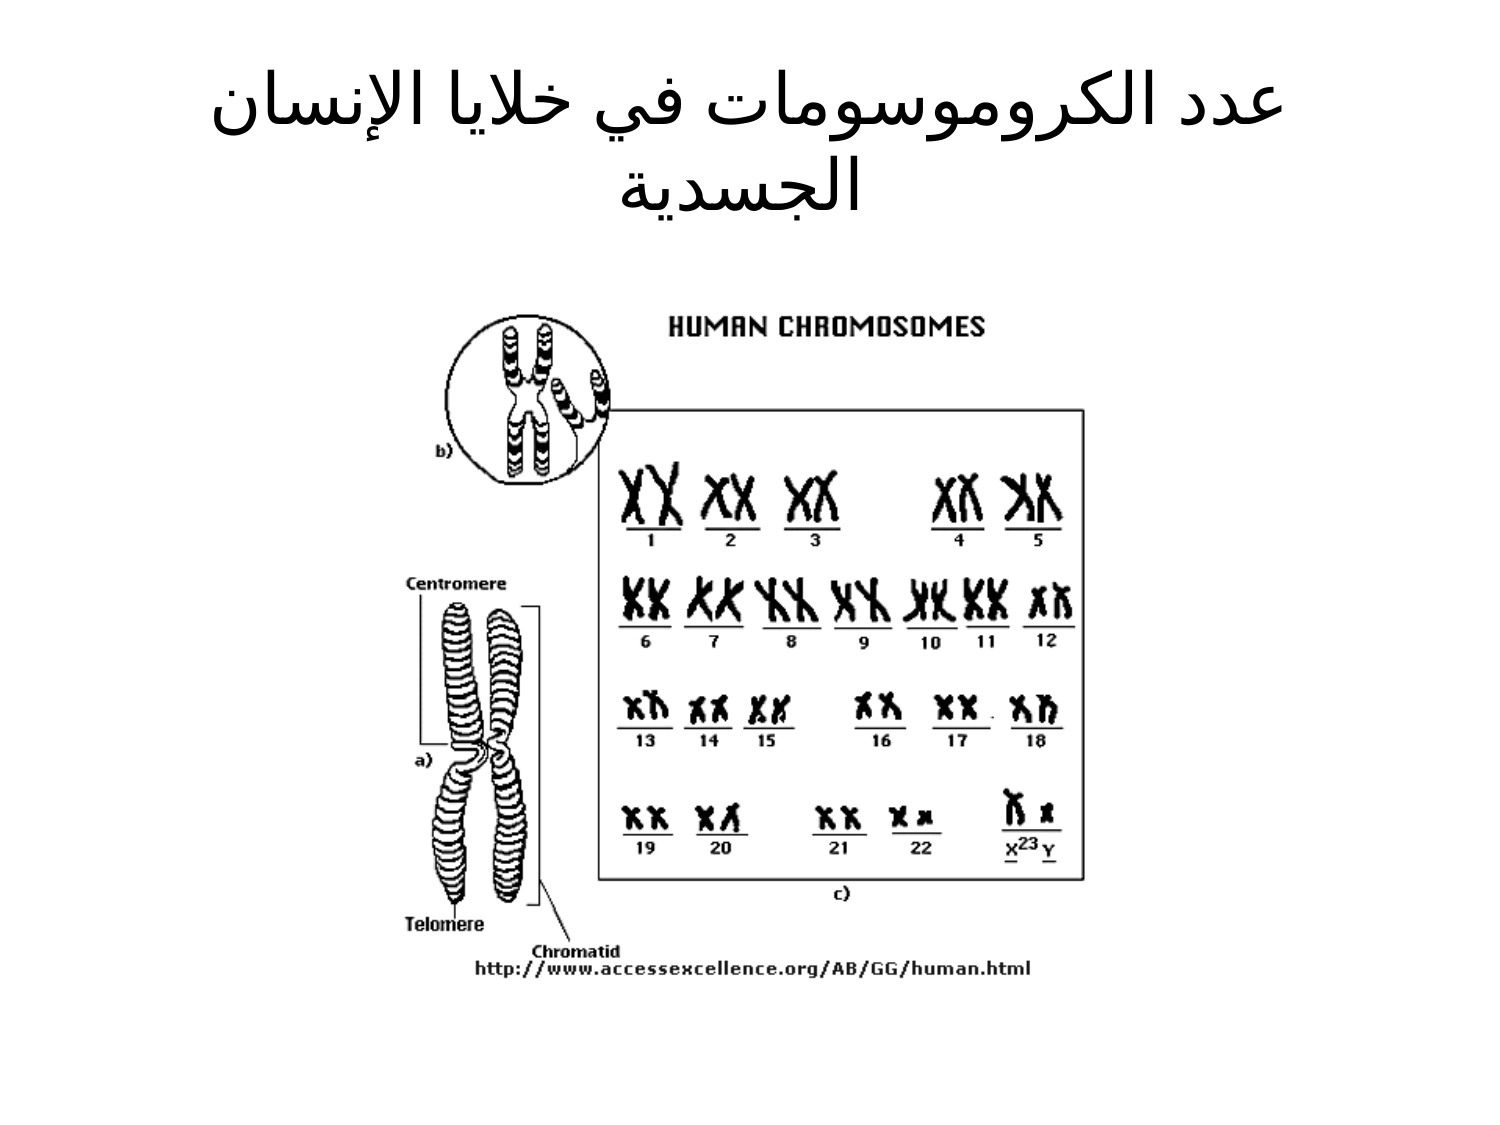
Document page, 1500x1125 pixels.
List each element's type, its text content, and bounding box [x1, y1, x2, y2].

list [398, 281, 1102, 986]
title عدد الكروموسومات في خلايا الإنسان الجسدية [75, 45, 1425, 233]
